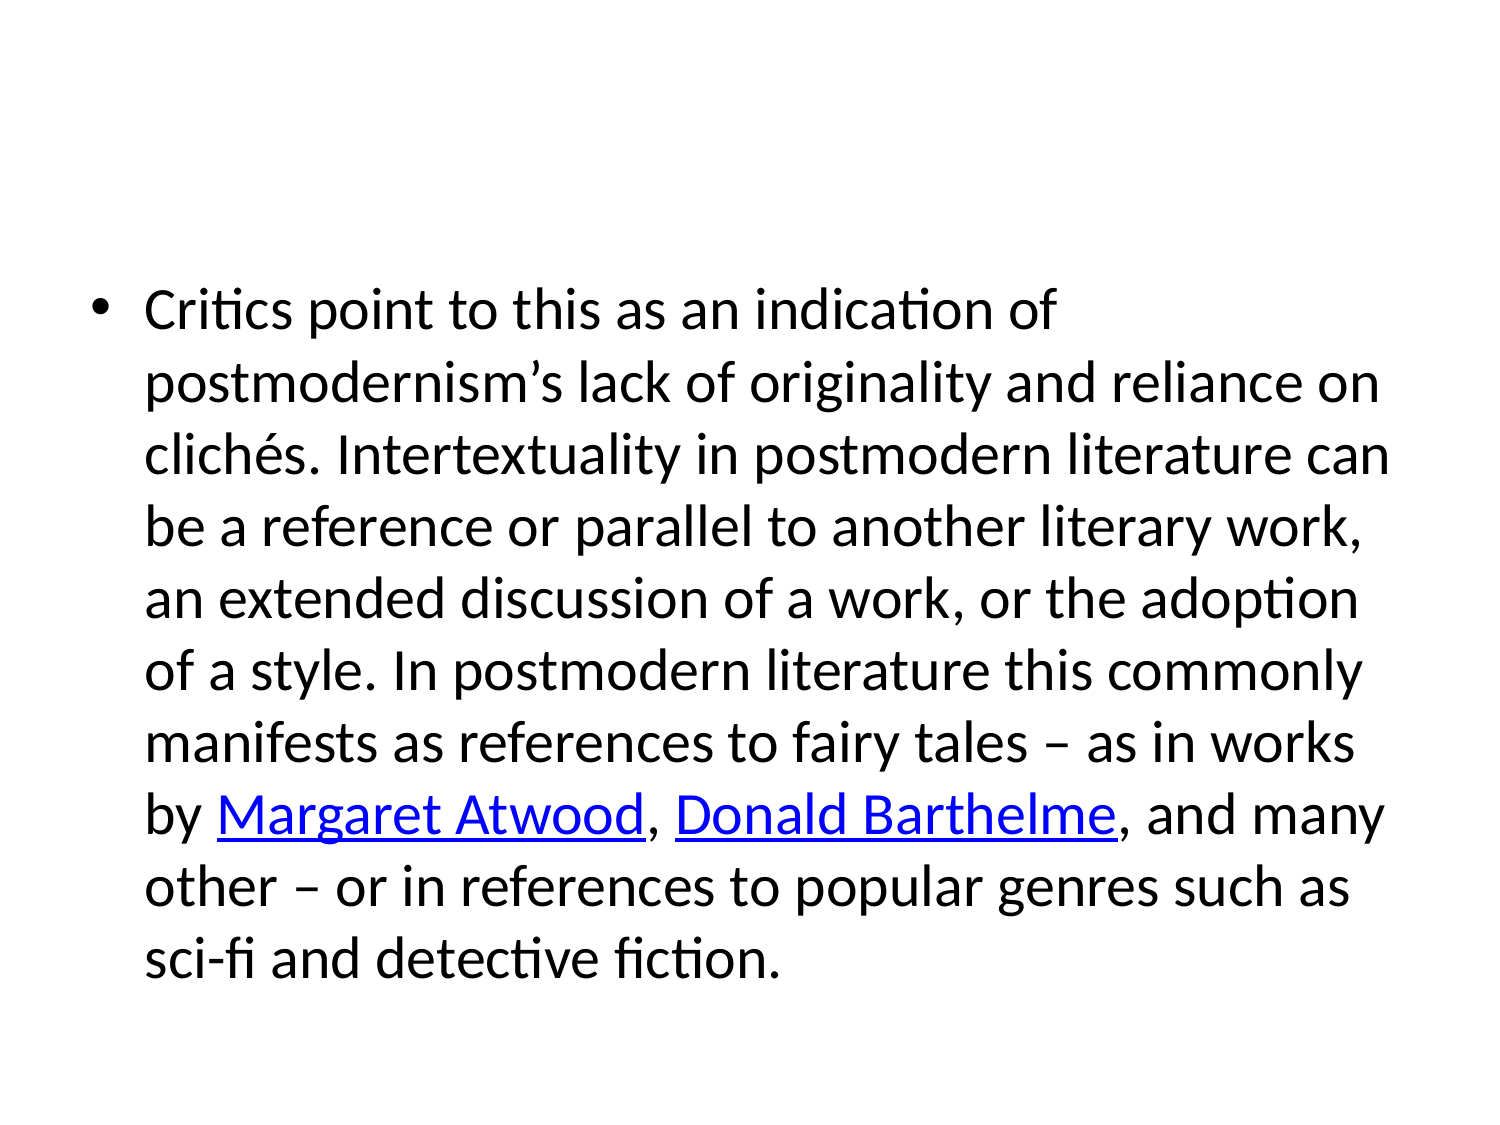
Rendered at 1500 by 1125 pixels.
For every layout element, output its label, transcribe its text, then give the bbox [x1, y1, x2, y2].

list Critics point to this as an indication of postmodernism’s lack of originality and reliance on clichés. Intertextuality in postmodern literature can be a reference or parallel to another literary work, an extended discussion of a work, or the adoption of a style. In postmodern literature this commonly manifests as references to fairy tales – as in works by Margaret Atwood, Donald Barthelme, and many other – or in references to popular genres such as sci-fi and detective fiction. [75, 262, 1425, 1005]
